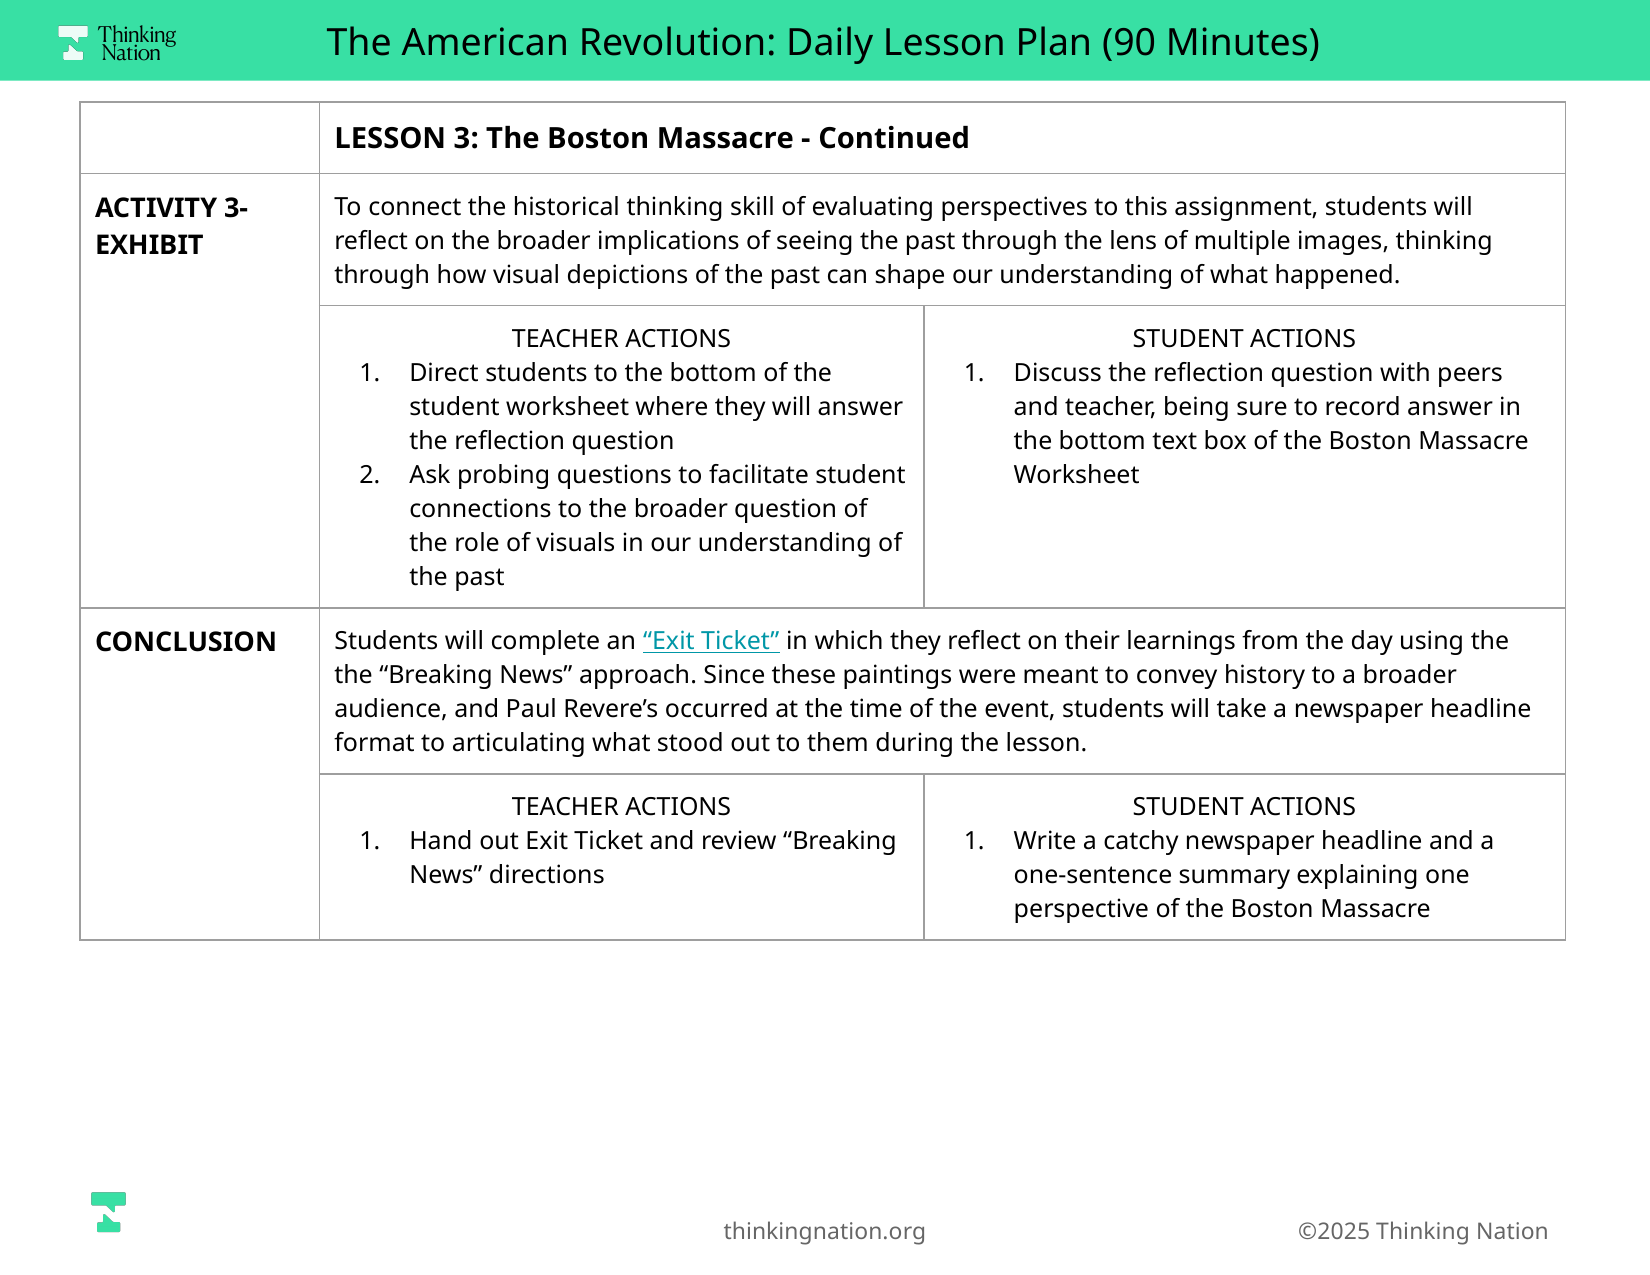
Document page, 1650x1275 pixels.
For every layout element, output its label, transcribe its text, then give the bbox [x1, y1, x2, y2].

text_box thinkingnation.org [629, 1200, 1021, 1240]
table_header LESSON 3: The Boston Massacre - Continued [320, 103, 1565, 173]
picture [80, 1184, 136, 1240]
text_box The American Revolution: Daily Lesson Plan (90 Minutes) [0, 0, 1650, 81]
picture [45, 14, 180, 71]
text_box ©2025 Thinking Nation [1174, 1200, 1566, 1240]
table_cell TEACHER ACTIONS Direct students to the bottom of the student worksheet where they will answer the reflection question Ask probing questions to facilitate student connections to the broader question of the role of visuals in our understanding of the past [320, 306, 923, 607]
table_cell CONCLUSION [81, 609, 319, 939]
table_header [81, 103, 319, 173]
table_cell TEACHER ACTIONS Hand out Exit Ticket and review “Breaking News” directions [320, 775, 923, 939]
table_cell STUDENT ACTIONS Write a catchy newspaper headline and a one-sentence summary explaining one perspective of the Boston Massacre [925, 775, 1565, 939]
table_cell Students will complete an “Exit Ticket” in which they reflect on their learnings from the day using the the “Breaking News” approach. Since these paintings were meant to convey history to a broader audience, and Paul Revere’s occurred at the time of the event, students will take a newspaper headline format to articulating what stood out to them during the lesson. [320, 609, 1565, 773]
table_cell ACTIVITY 3- EXHIBIT [81, 174, 319, 607]
table_cell STUDENT ACTIONS Discuss the reflection question with peers and teacher, being sure to record answer in the bottom text box of the Boston Massacre Worksheet [925, 306, 1565, 607]
table_cell To connect the historical thinking skill of evaluating perspectives to this assignment, students will reflect on the broader implications of seeing the past through the lens of multiple images, thinking through how visual depictions of the past can shape our understanding of what happened. [320, 174, 1565, 305]
